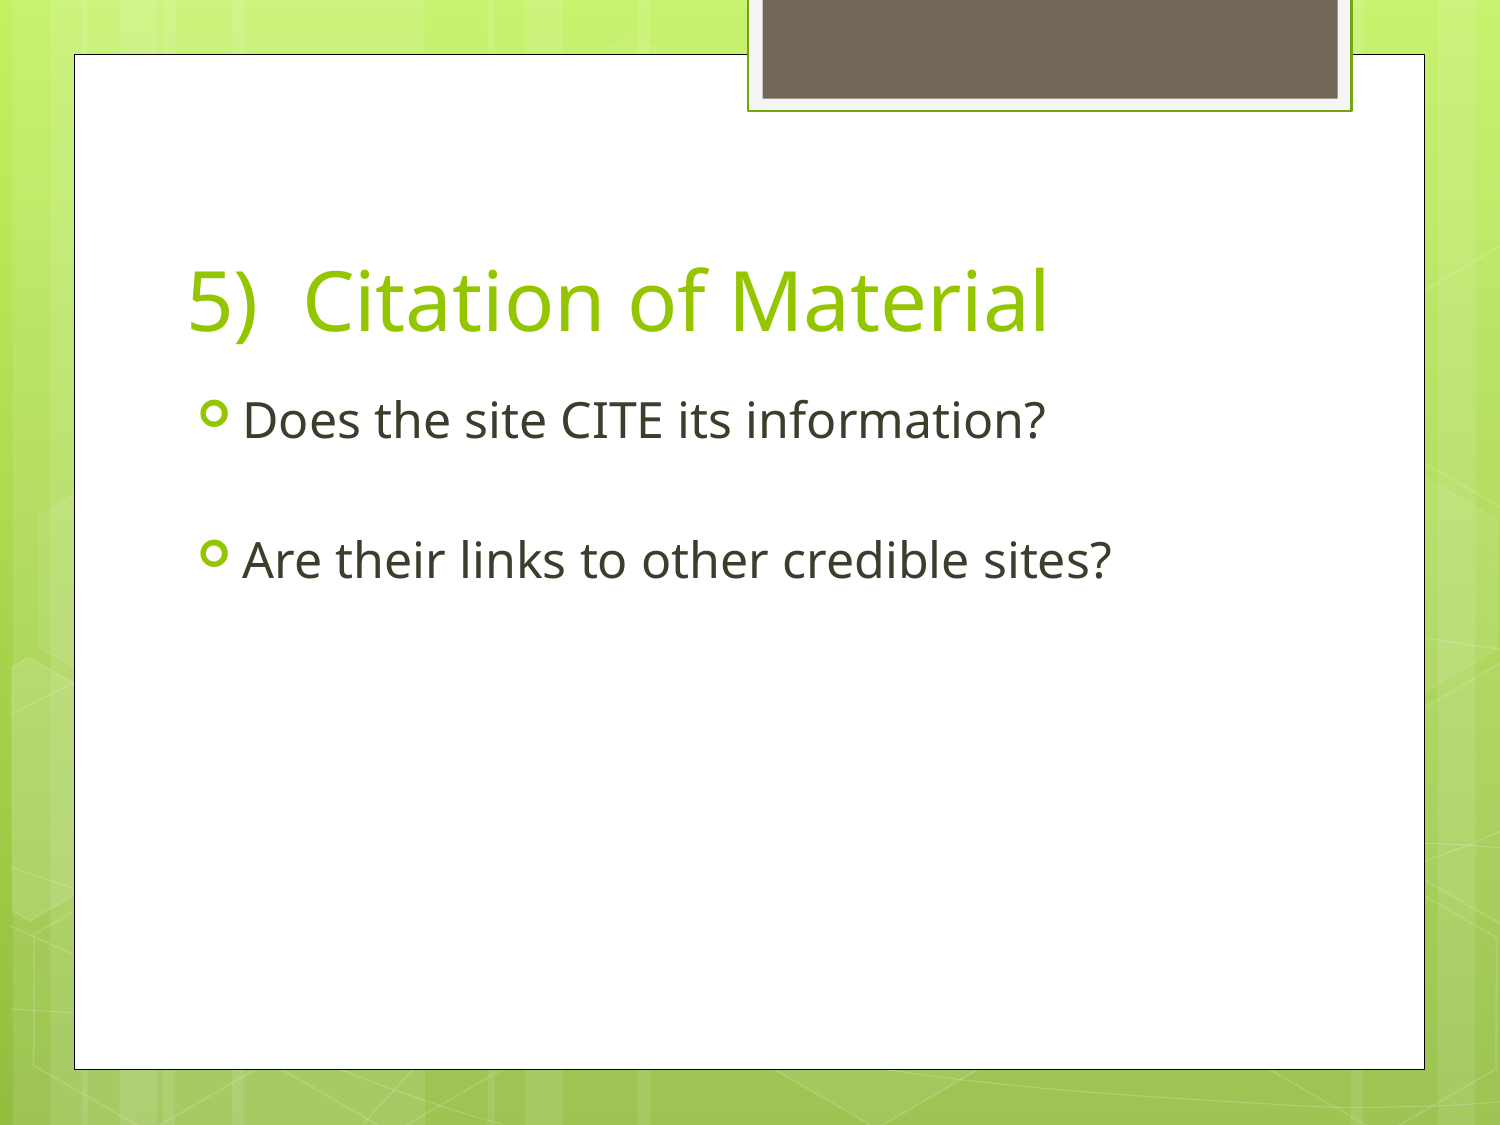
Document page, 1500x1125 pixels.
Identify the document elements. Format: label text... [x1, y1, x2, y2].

list Does the site CITE its information? Are their links to other credible sites? [171, 381, 1283, 957]
title 5) Citation of Material [171, 168, 1324, 357]
